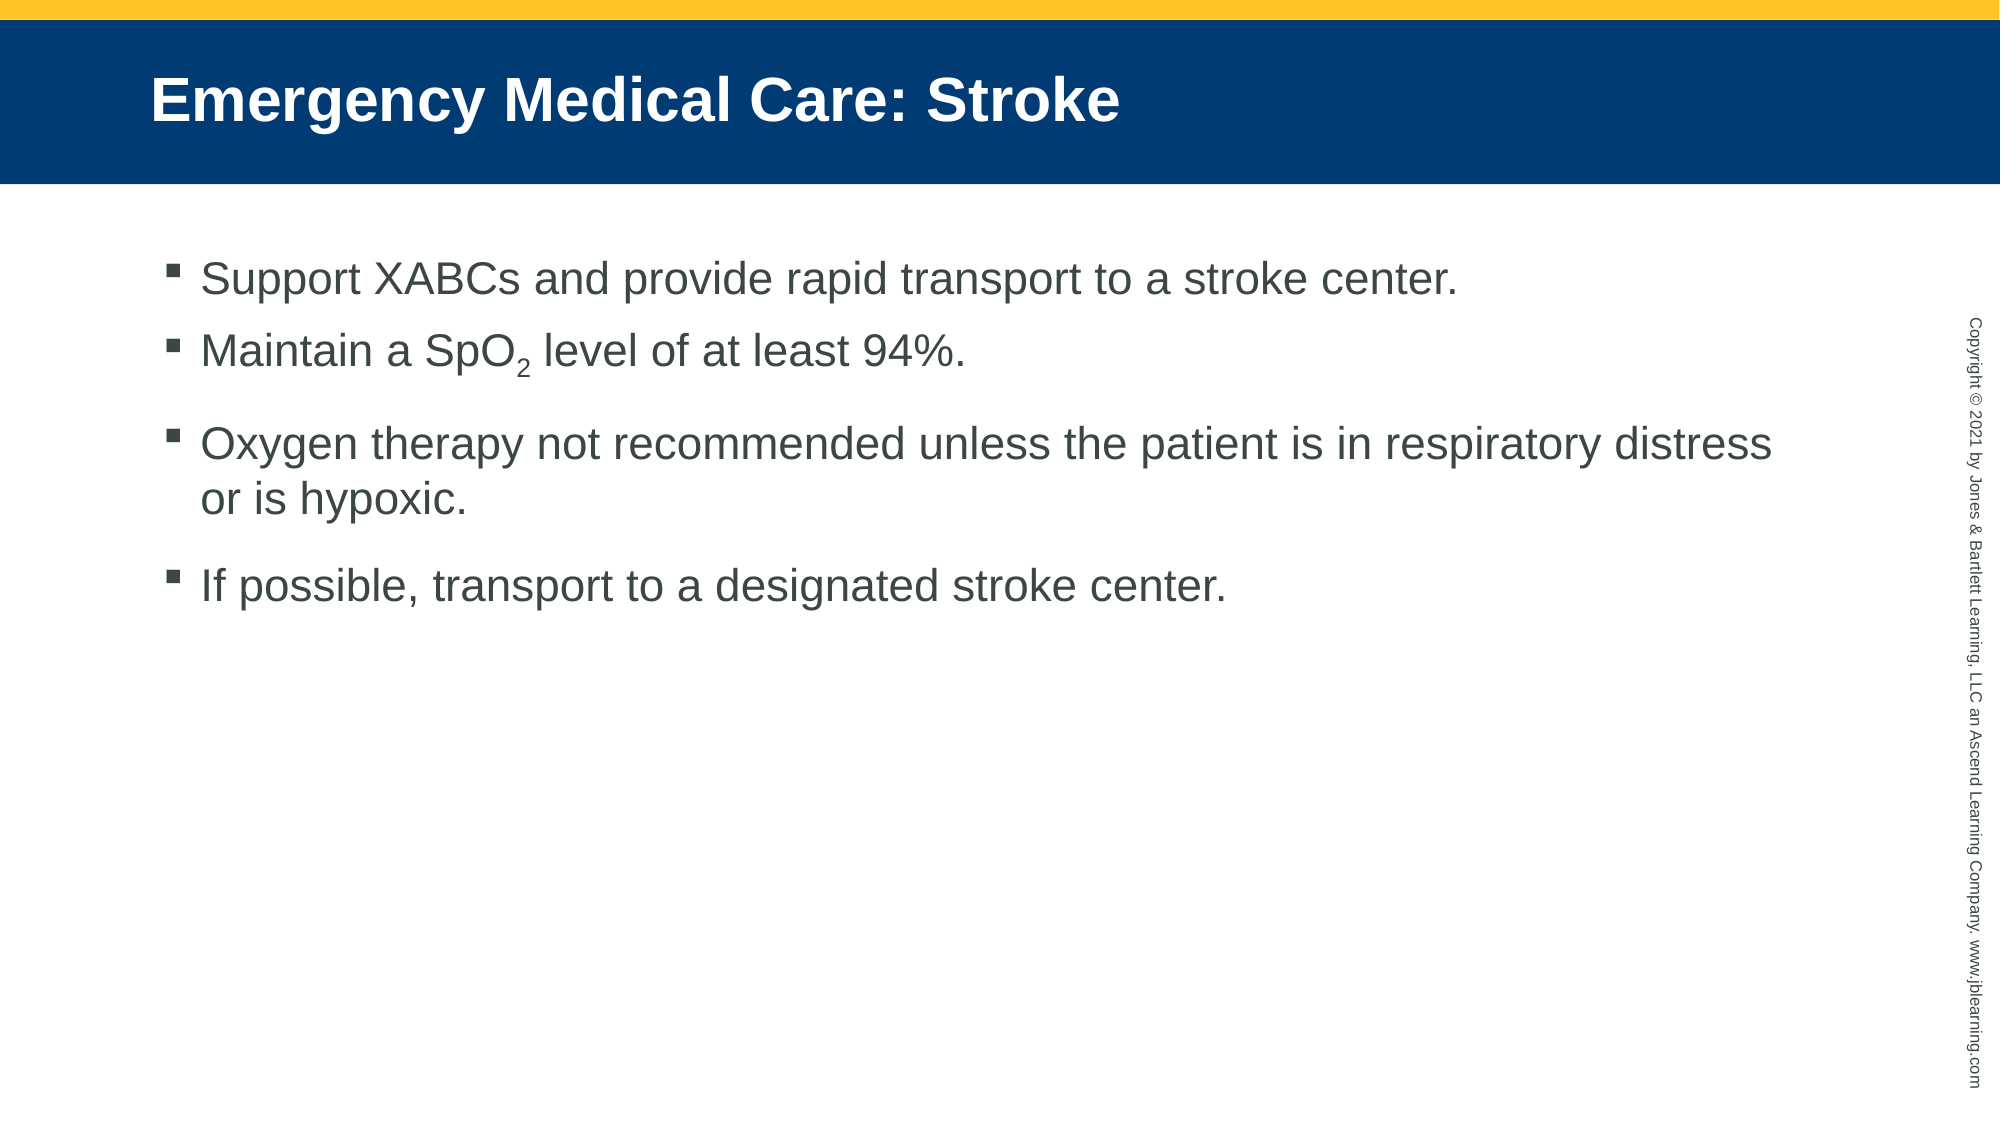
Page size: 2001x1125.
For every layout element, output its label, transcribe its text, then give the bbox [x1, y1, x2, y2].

list Support XABCs and provide rapid transport to a stroke center. Maintain a SpO2 level of at least 94%. Oxygen therapy not recommended unless the patient is in respiratory distress or is hypoxic. If possible, transport to a designated stroke center. [147, 241, 1861, 1042]
title Emergency Medical Care: Stroke [0, 19, 2000, 185]
